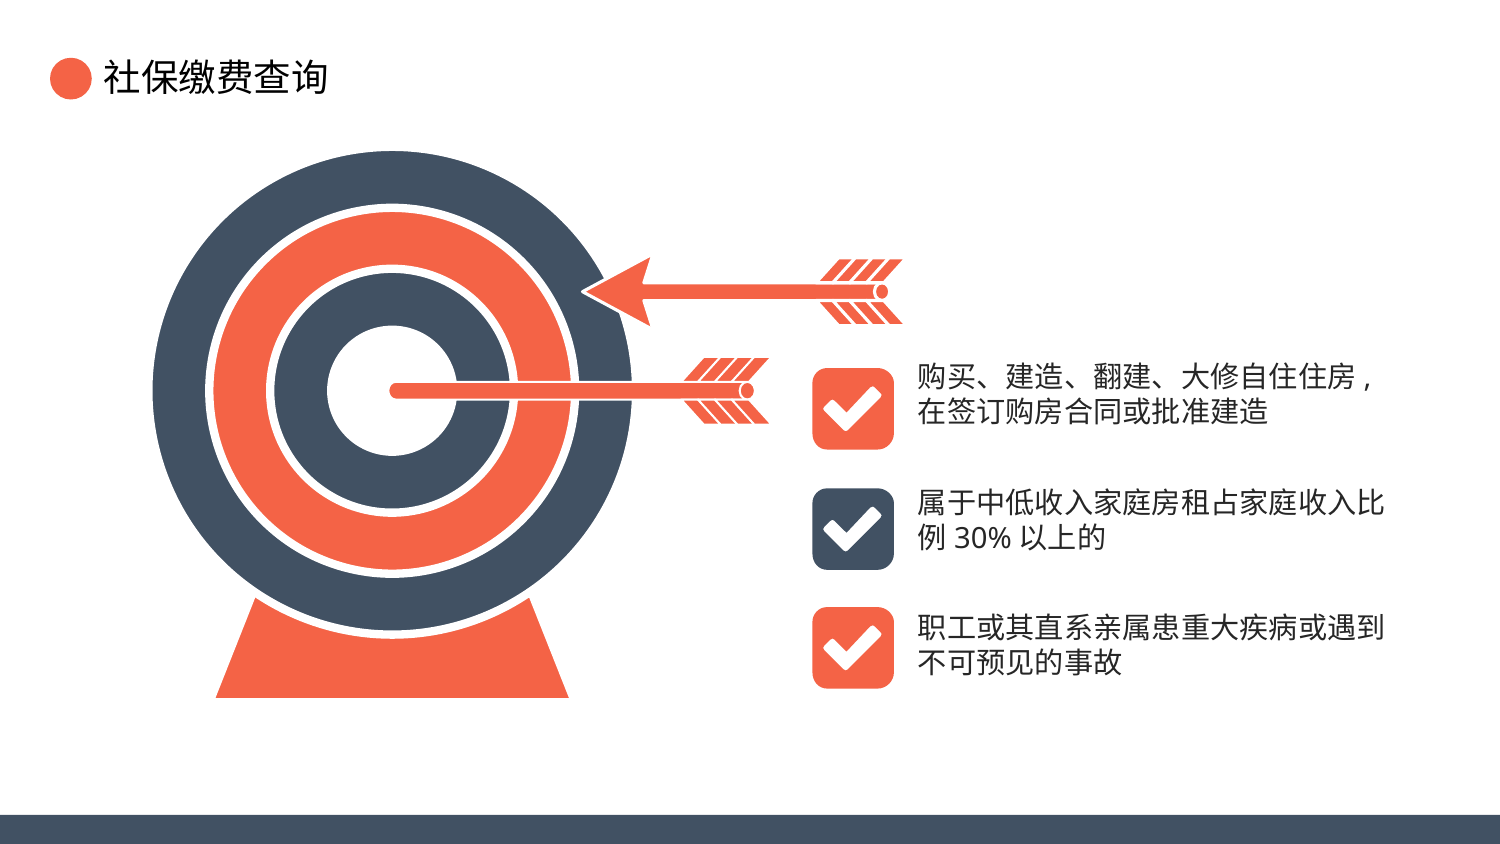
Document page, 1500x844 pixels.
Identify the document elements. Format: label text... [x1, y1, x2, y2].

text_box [812, 368, 894, 689]
text_box 购买、建造、翻建、大修自住住房,在签订购房合同或批准建造 [907, 350, 1408, 436]
text_box 职工或其直系亲属患重大疾病或遇到不可预见的事故 [907, 602, 1408, 687]
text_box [148, 146, 907, 703]
text_box 属于中低收入家庭房租占家庭收入比例30%以上的 [907, 477, 1408, 562]
